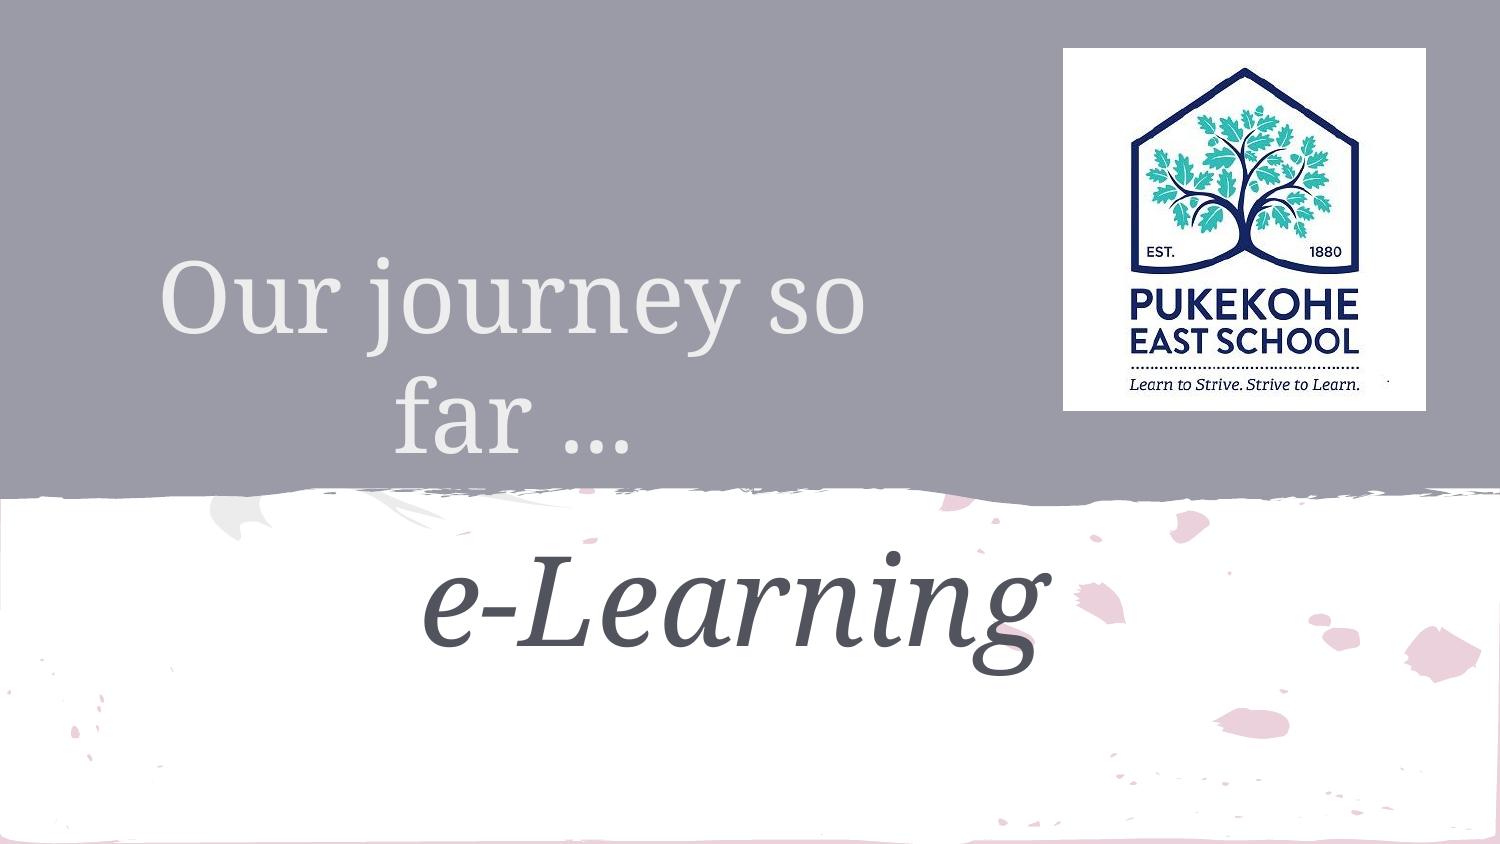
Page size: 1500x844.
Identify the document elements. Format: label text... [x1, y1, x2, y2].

title Our journey so far ... [41, 285, 987, 489]
subtitle e-Learning [112, 506, 1388, 735]
picture [1062, 48, 1426, 411]
